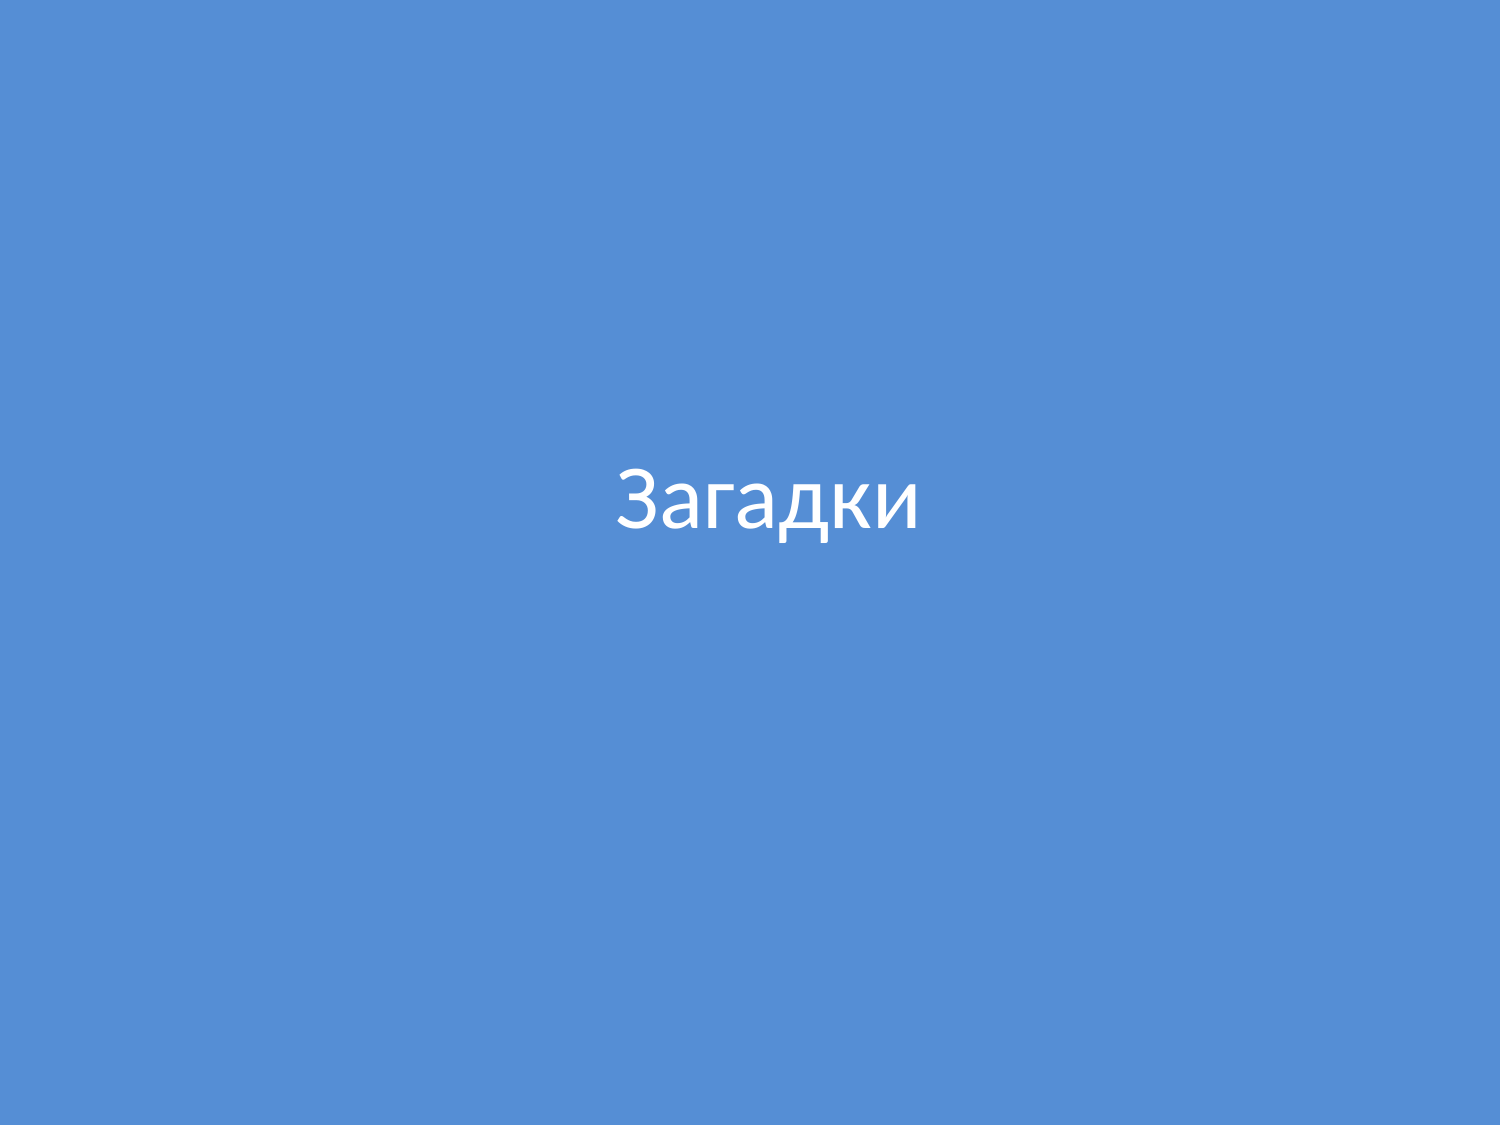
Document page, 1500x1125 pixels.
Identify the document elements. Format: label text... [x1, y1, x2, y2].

title Загадки [93, 398, 1444, 586]
